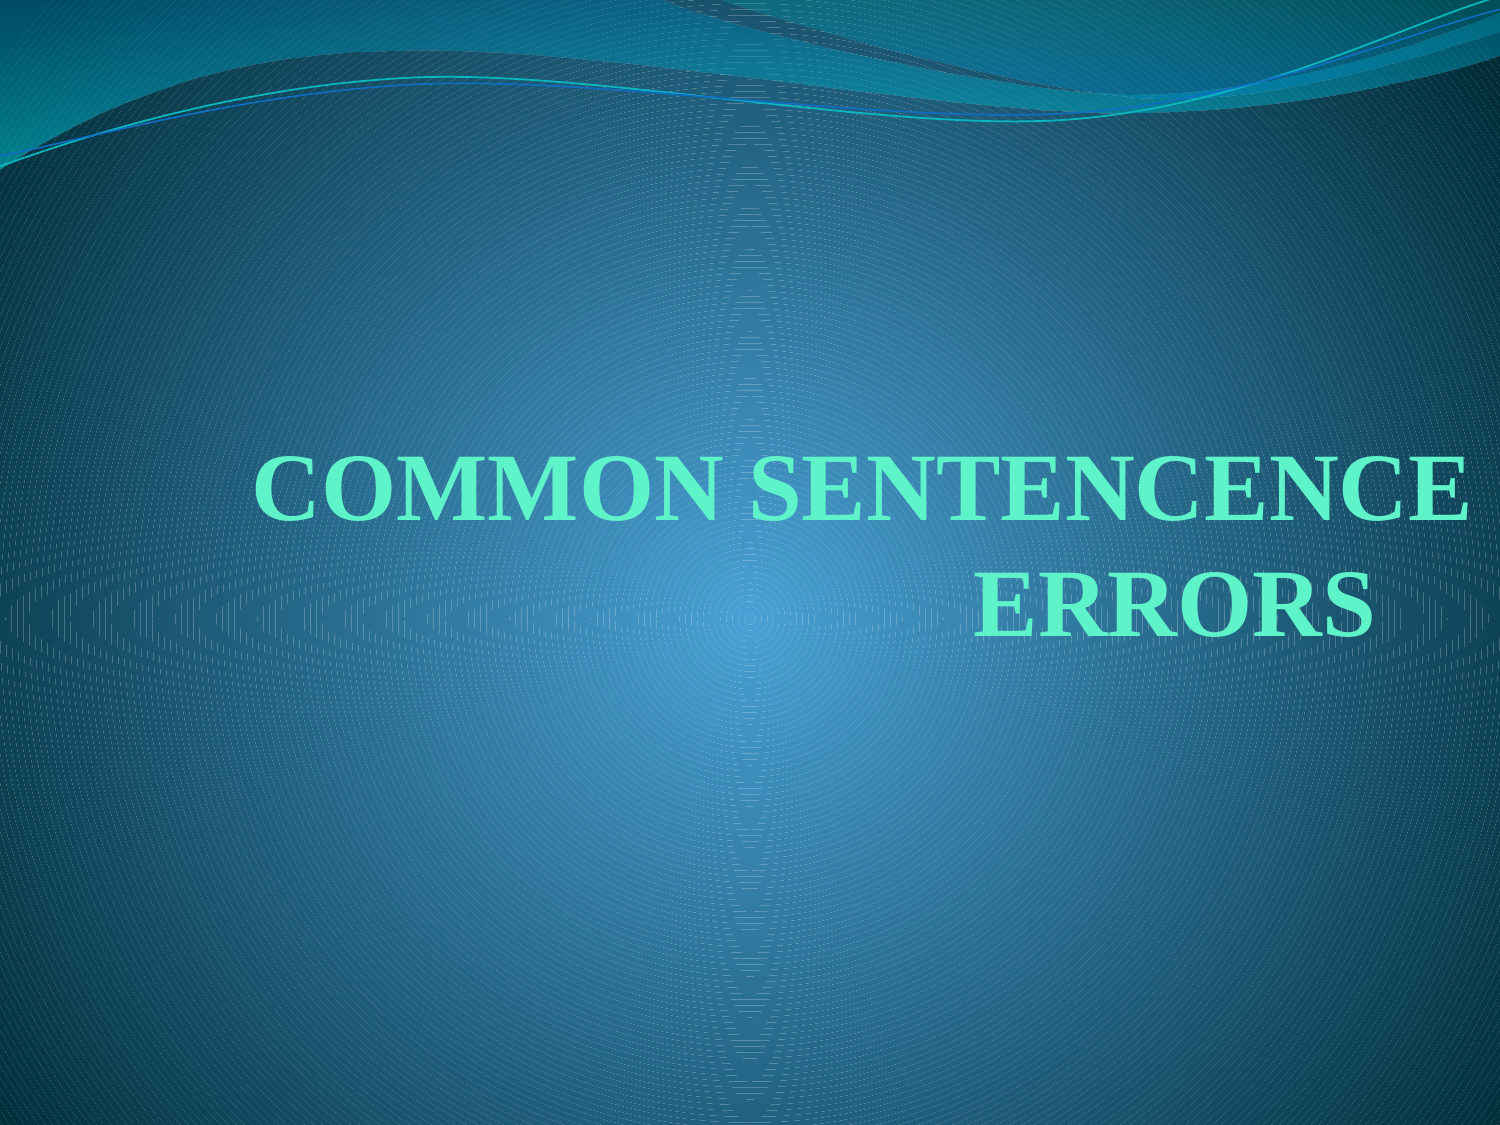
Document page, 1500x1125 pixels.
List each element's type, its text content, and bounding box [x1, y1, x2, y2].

title COMMON SENTENCENCE ERRORS [0, 421, 1477, 657]
